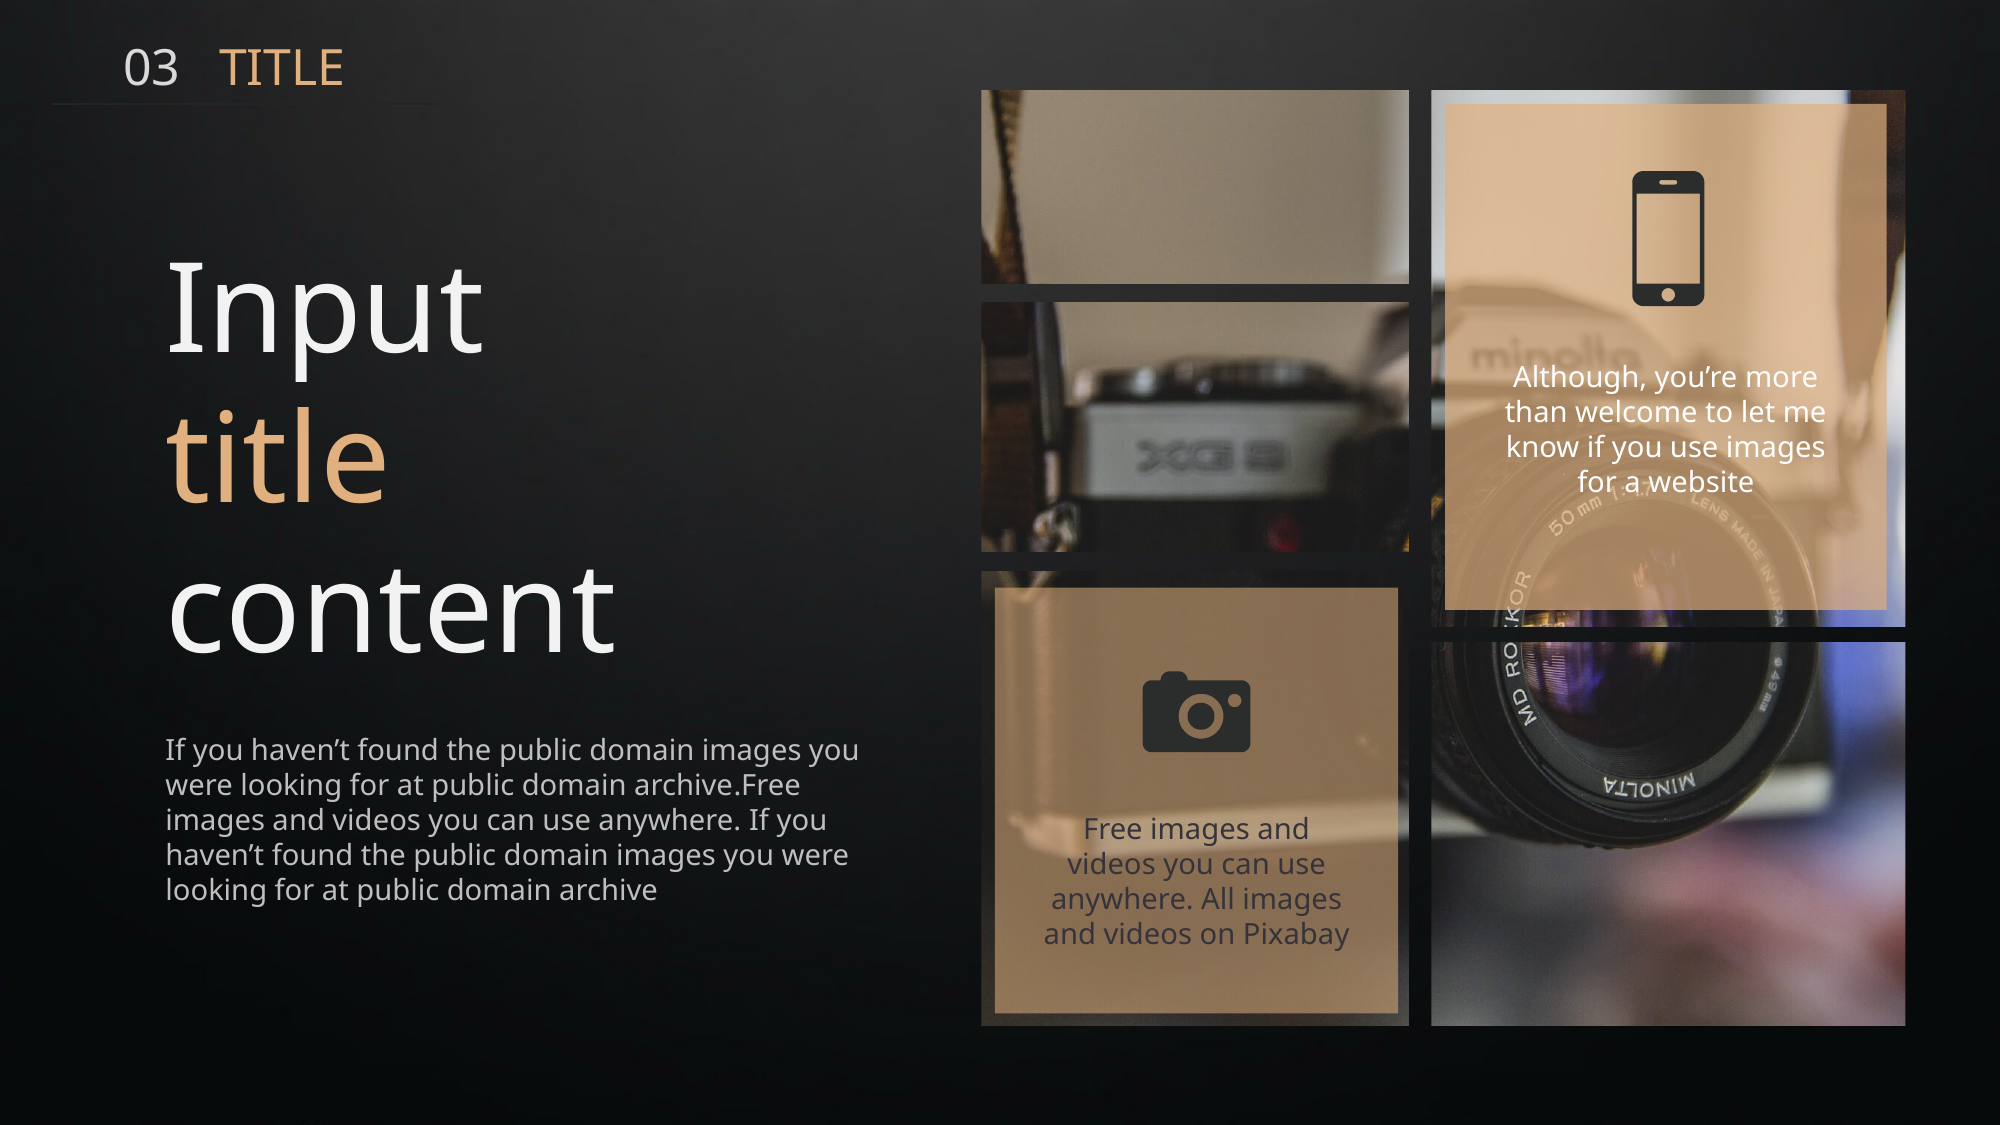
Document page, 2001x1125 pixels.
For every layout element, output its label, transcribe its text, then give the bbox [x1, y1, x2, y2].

picture [0, 0, 2000, 1125]
text_box 03 TITLE [107, 28, 362, 103]
text_box If you haven’t found the public domain images you were looking for at public domain archive.Free images and videos you can use anywhere. If you haven’t found the public domain images you were looking for at public domain archive [150, 724, 892, 914]
text_box Input title content [150, 220, 654, 685]
